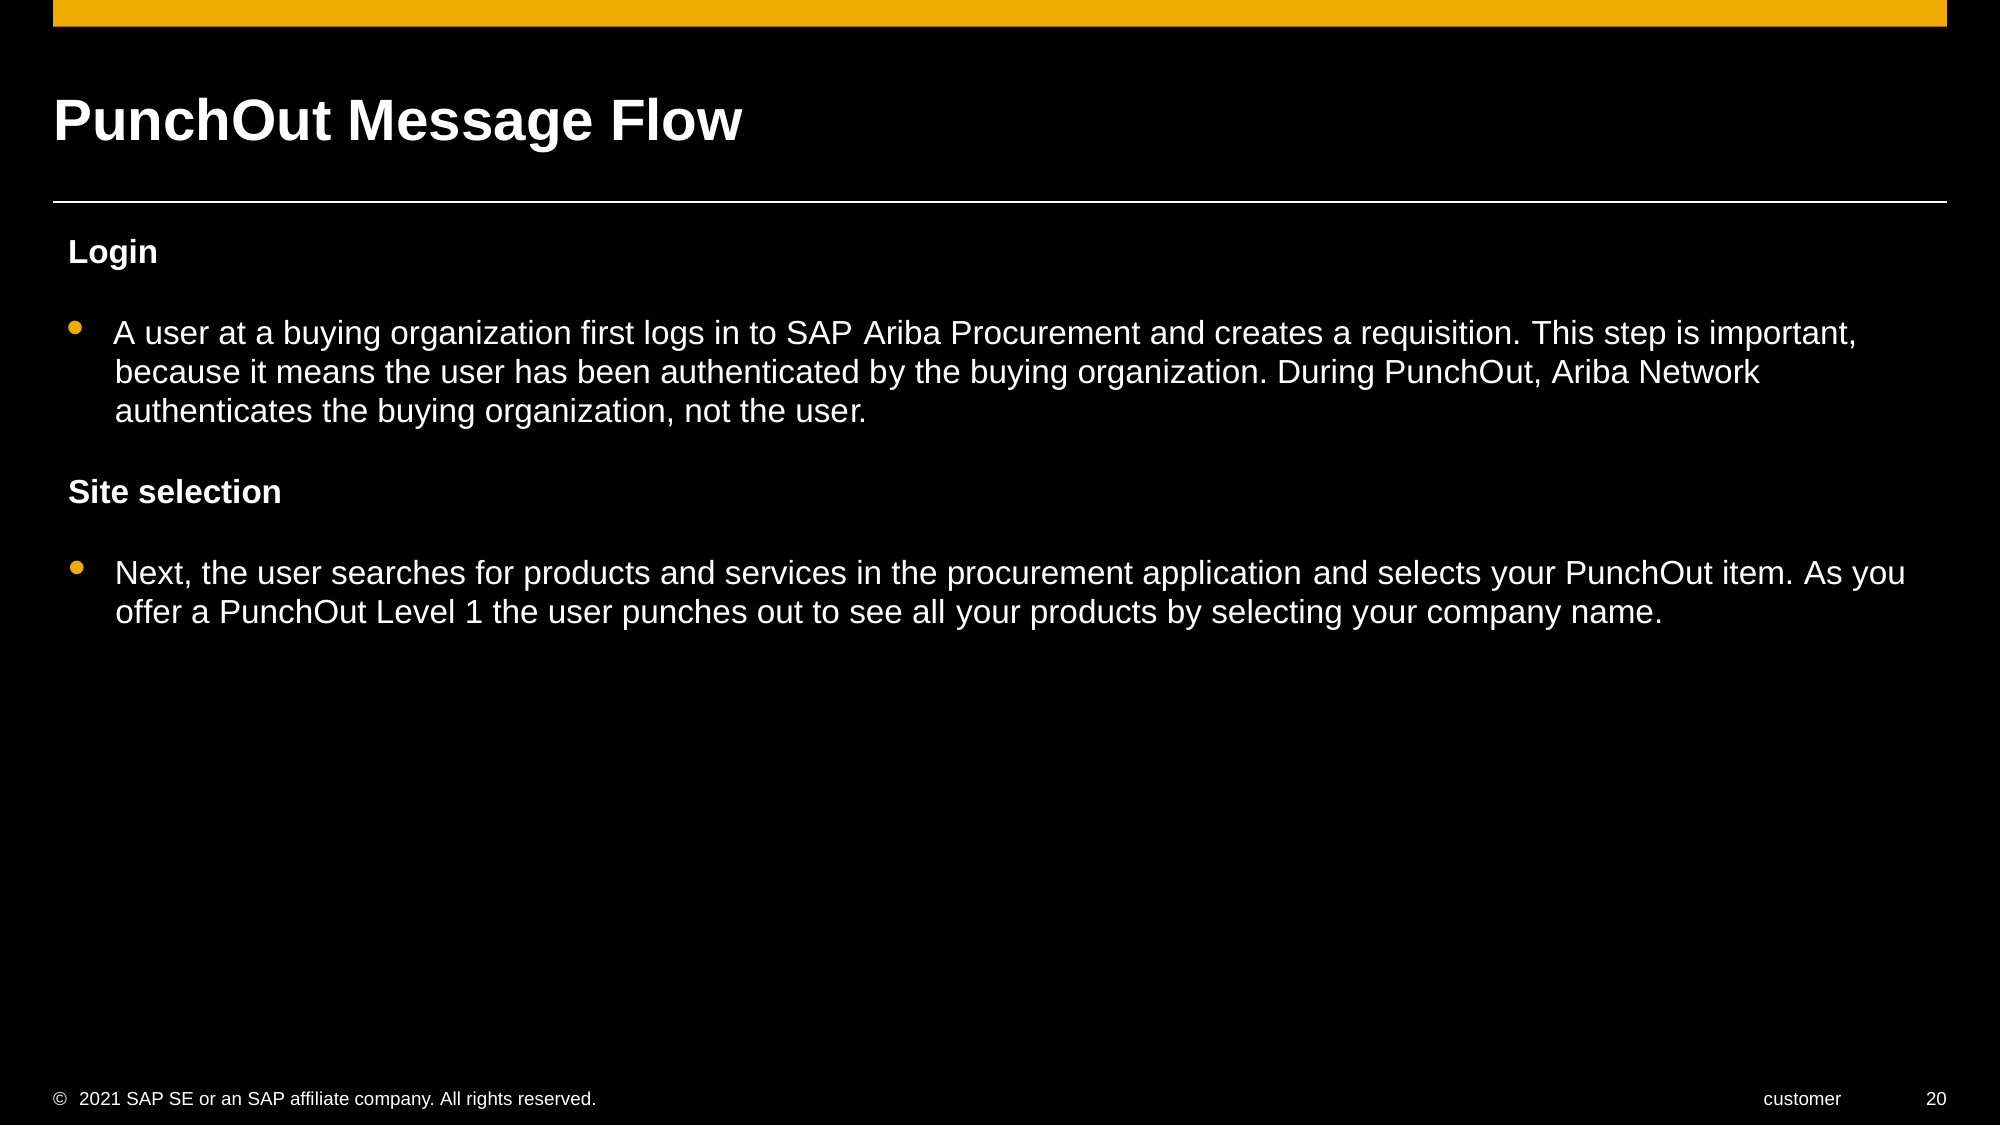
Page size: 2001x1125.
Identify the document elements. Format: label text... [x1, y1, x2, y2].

text_box •Next, the user searches for products and services in the procurement application and selects your PunchOut item. As you [68, 534, 1906, 595]
text_box Login [68, 229, 159, 270]
text_box because it means the user has been authenticated by the buying organization. During PunchOut, Ariba Network authenticates the buying organization, not the user. [114, 349, 1761, 430]
text_box [0, 0, 2000, 1125]
text_box offer a PunchOut Level 1 the user punches out to see all your products by selecting your company name. [115, 589, 1664, 630]
text_box •A user at a buying organization first logs in to SAP Ariba Procurement and creates a requisition. This step is important, [66, 294, 1858, 355]
text_box [52, 0, 1948, 27]
text_box PunchOut Message Flow [53, 82, 744, 153]
text_box Site selection [68, 469, 283, 510]
text_box © 2021 SAP SE or an SAP affiliate company. All rights reserved. customer 20 [53, 1087, 1947, 1110]
